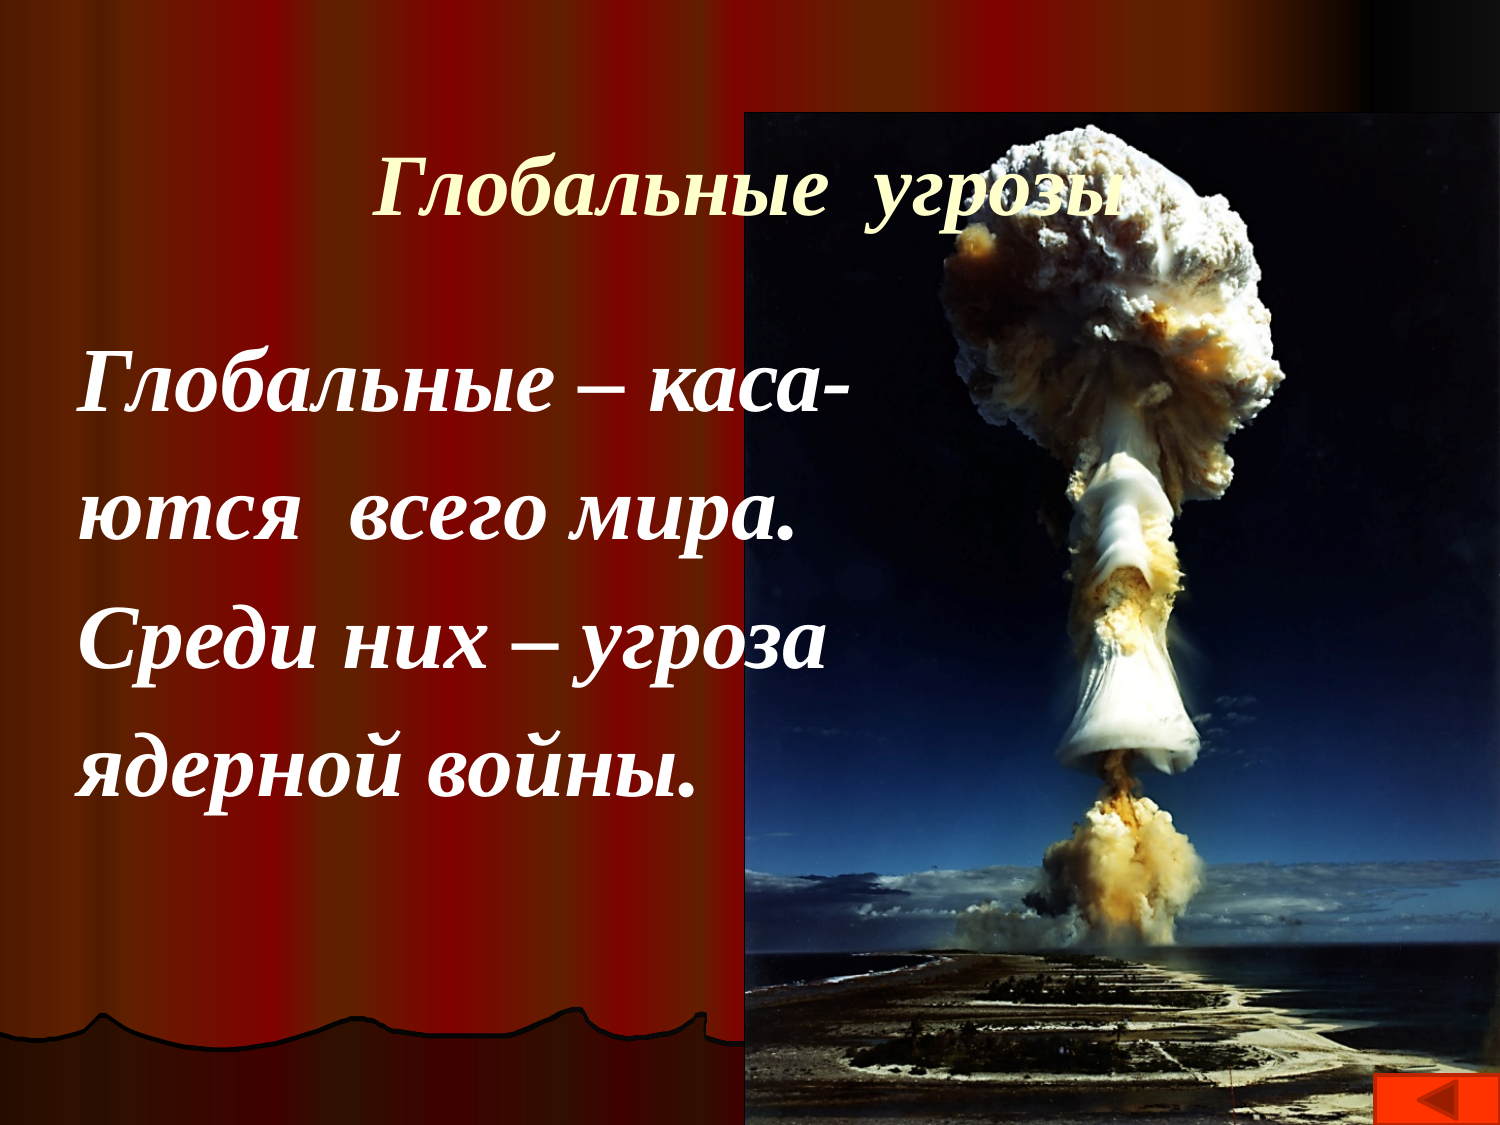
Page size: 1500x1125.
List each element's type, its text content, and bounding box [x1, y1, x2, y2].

list Глобальные – каса- ются всего мира. Среди них – угроза ядерной войны. [62, 312, 738, 1033]
picture [744, 112, 1500, 1125]
title Глобальные угрозы [74, 45, 1426, 233]
